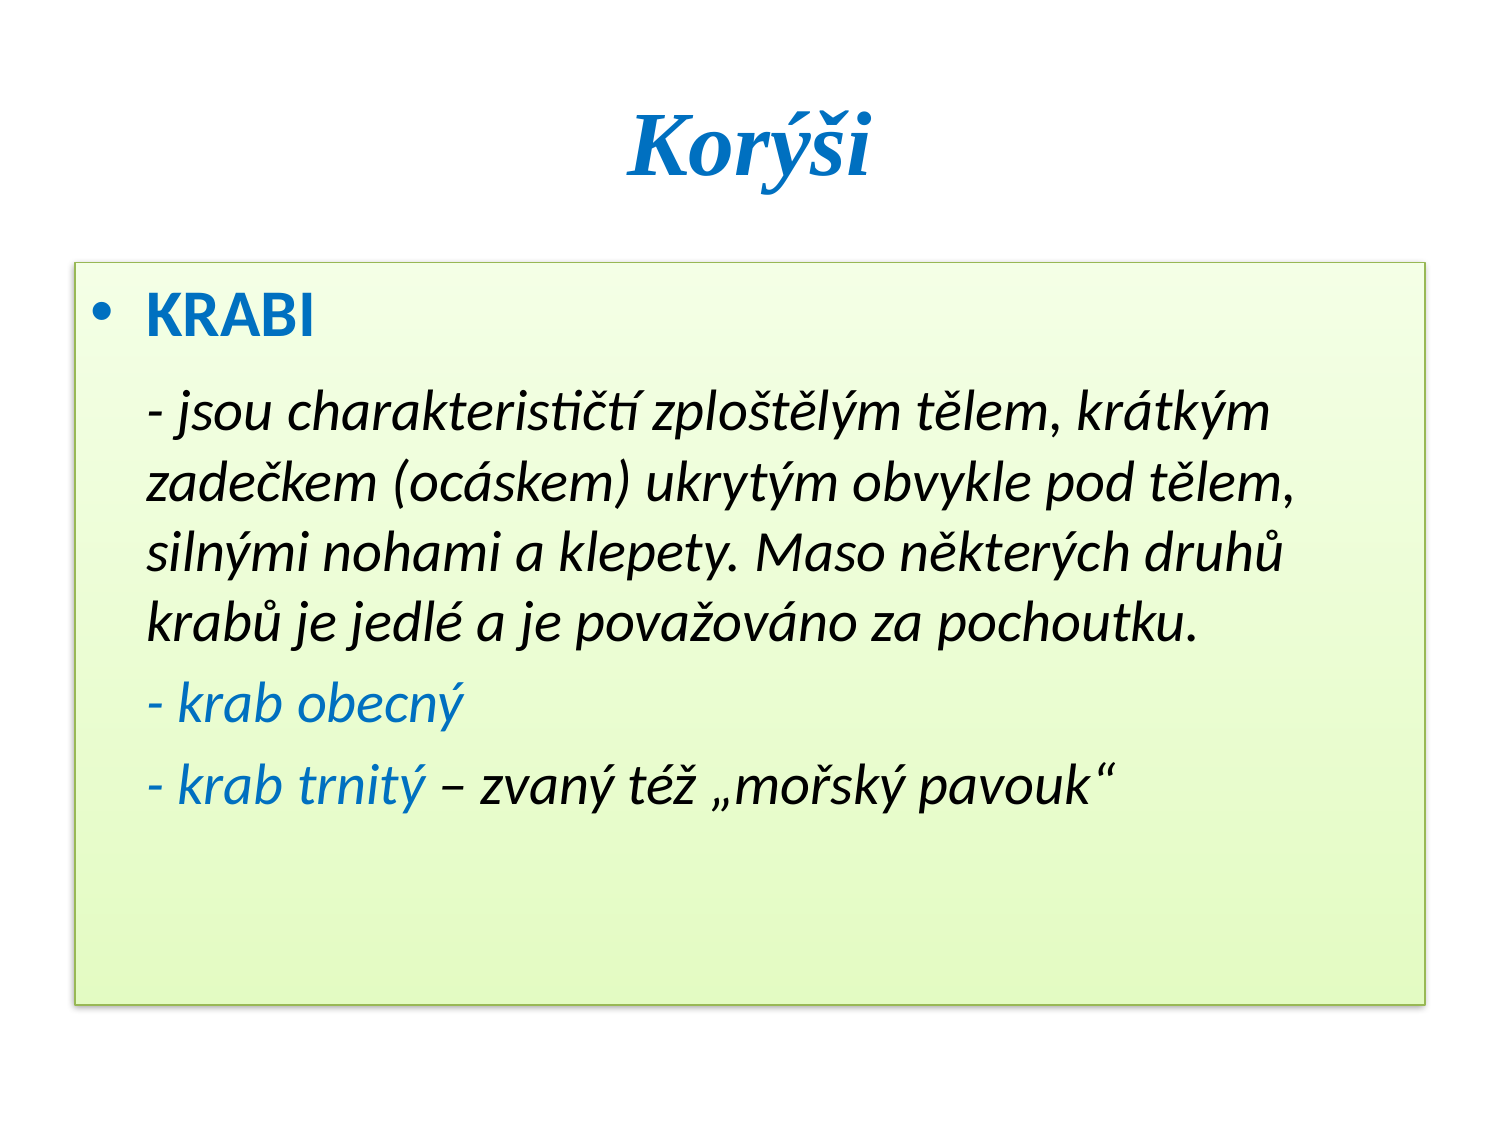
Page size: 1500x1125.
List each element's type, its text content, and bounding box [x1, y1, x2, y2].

title Korýši [75, 45, 1425, 233]
list KRABI - jsou charakterističtí zploštělým tělem, krátkým zadečkem (ocáskem) ukrytým obvykle pod tělem, silnými nohami a klepety. Maso některých druhů krabů je jedlé a je považováno za pochoutku. - krab obecný - krab trnitý – zvaný též „mořský pavouk“ [74, 262, 1426, 1006]
